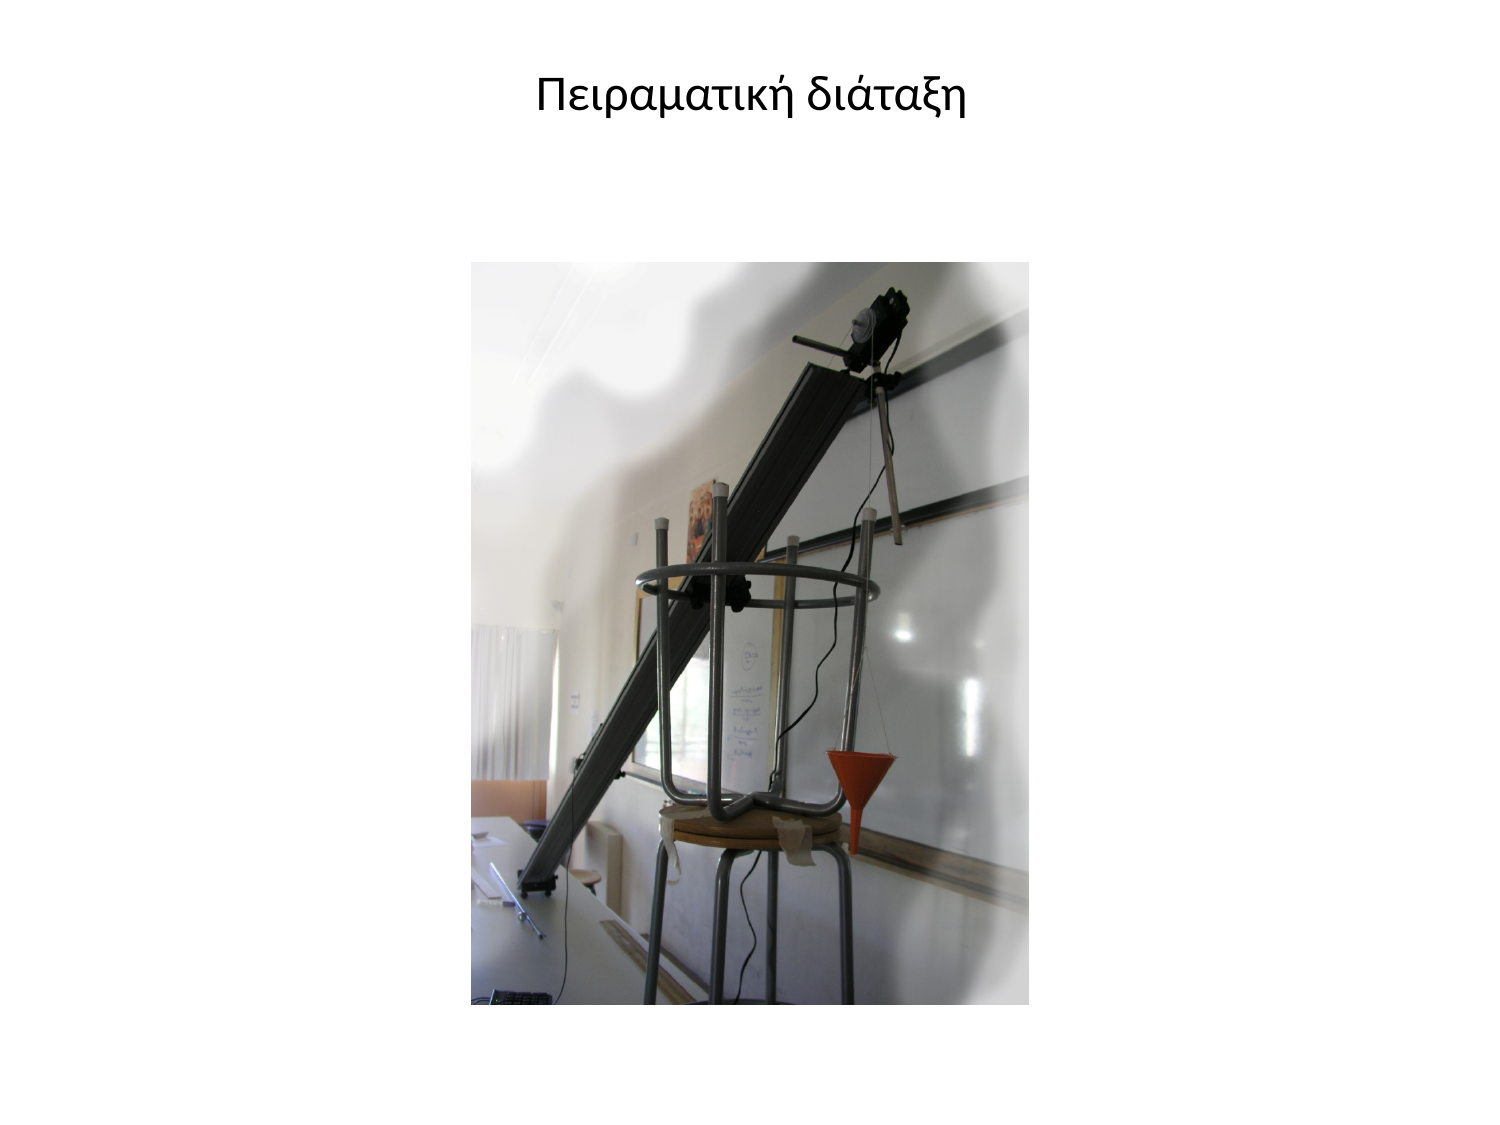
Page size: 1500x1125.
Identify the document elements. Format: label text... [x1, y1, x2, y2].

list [471, 262, 1029, 1006]
title Πειραματική διάταξη [76, 30, 1427, 149]
